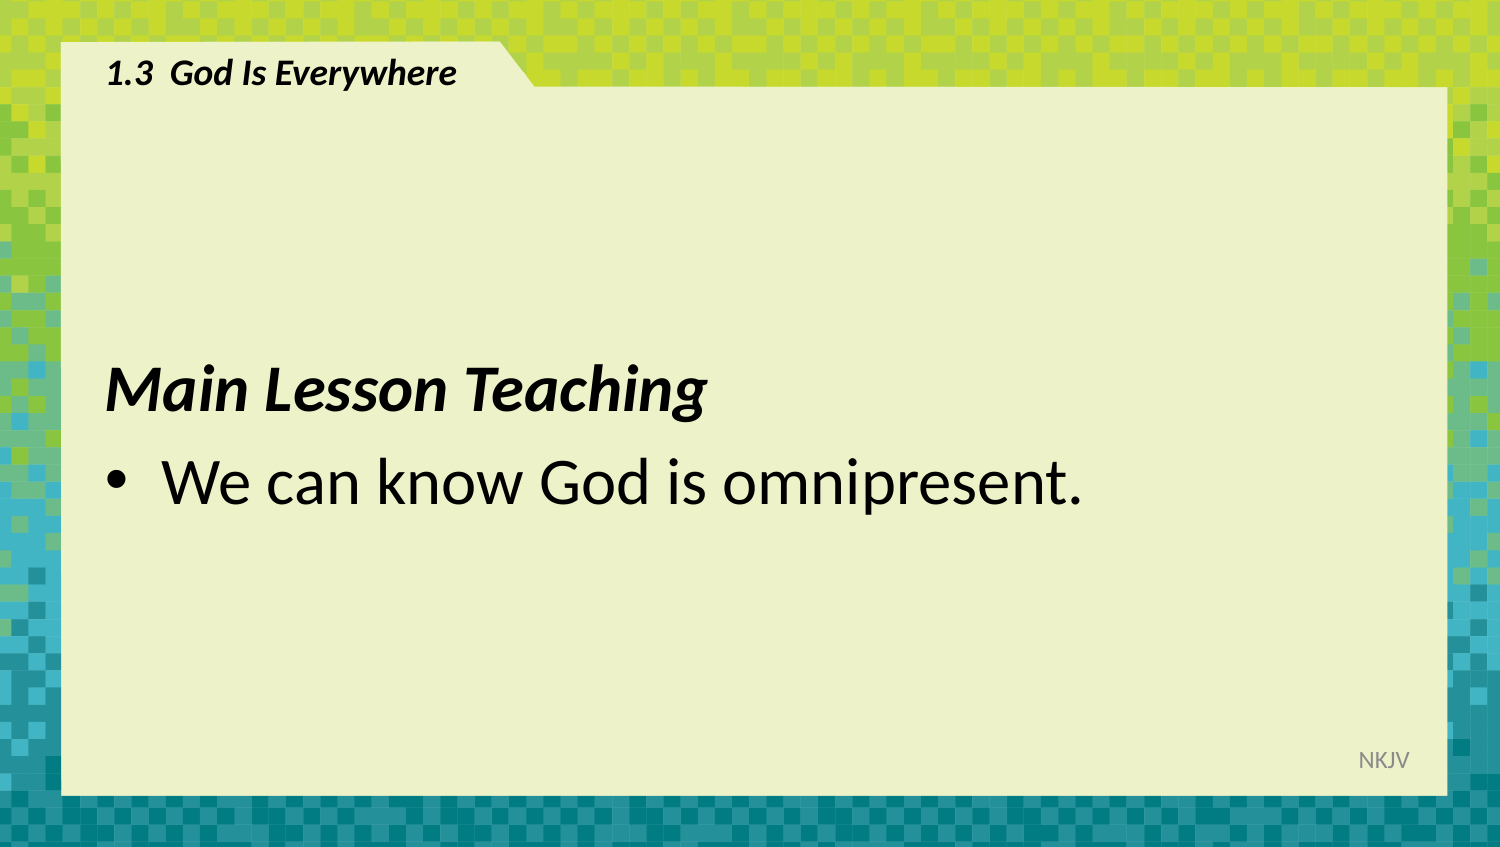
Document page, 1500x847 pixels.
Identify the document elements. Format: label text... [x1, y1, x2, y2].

footer NKJV [950, 736, 1425, 782]
list Main Lesson Teaching We can know God is omnipresent. [89, 141, 1403, 722]
title 1.3 God Is Everywhere [89, 33, 1420, 108]
picture [0, 0, 1500, 847]
